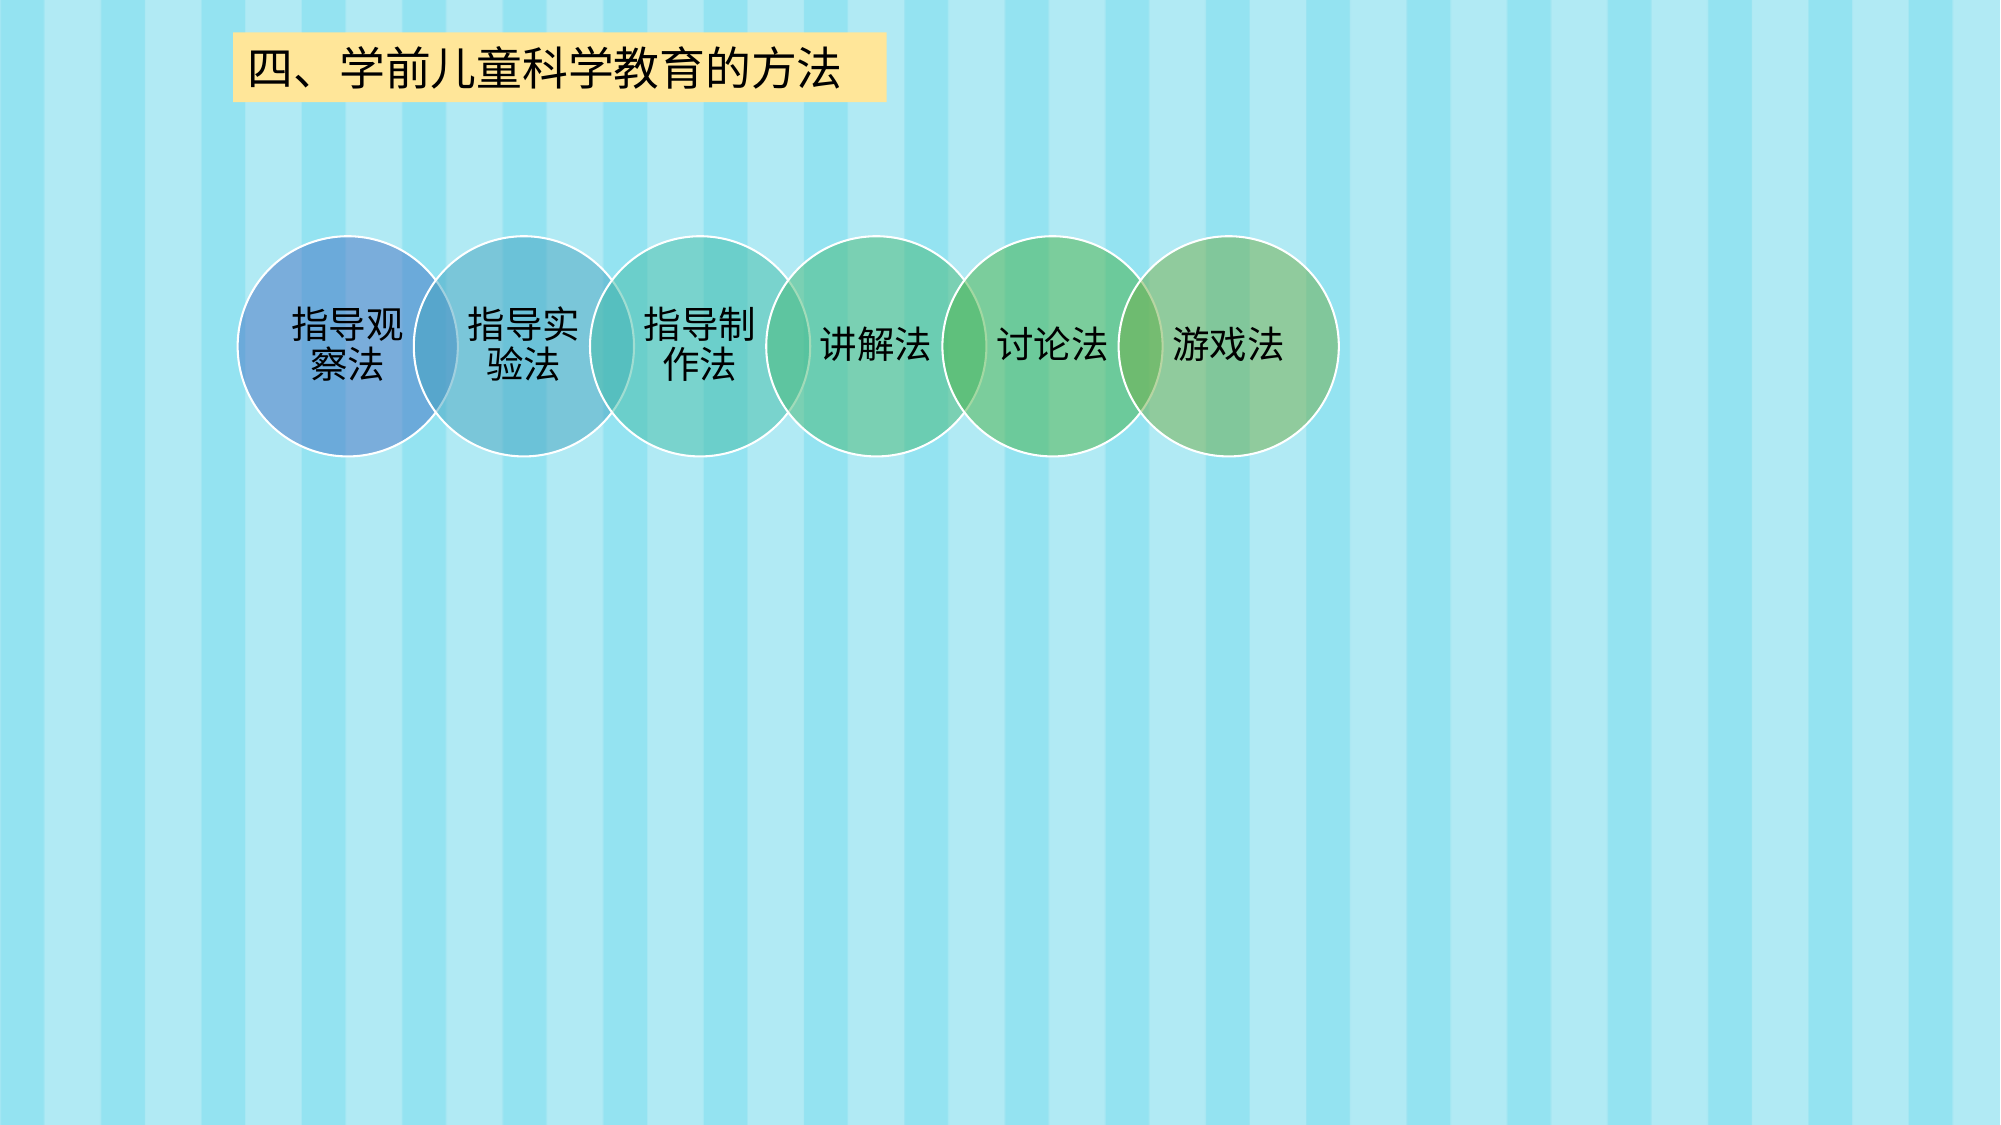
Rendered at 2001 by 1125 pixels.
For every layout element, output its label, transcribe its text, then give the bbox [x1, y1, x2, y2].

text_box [237, 0, 1339, 714]
text_box 四、学前儿童科学教育的方法 [233, 32, 237, 103]
picture [0, 0, 2000, 1125]
